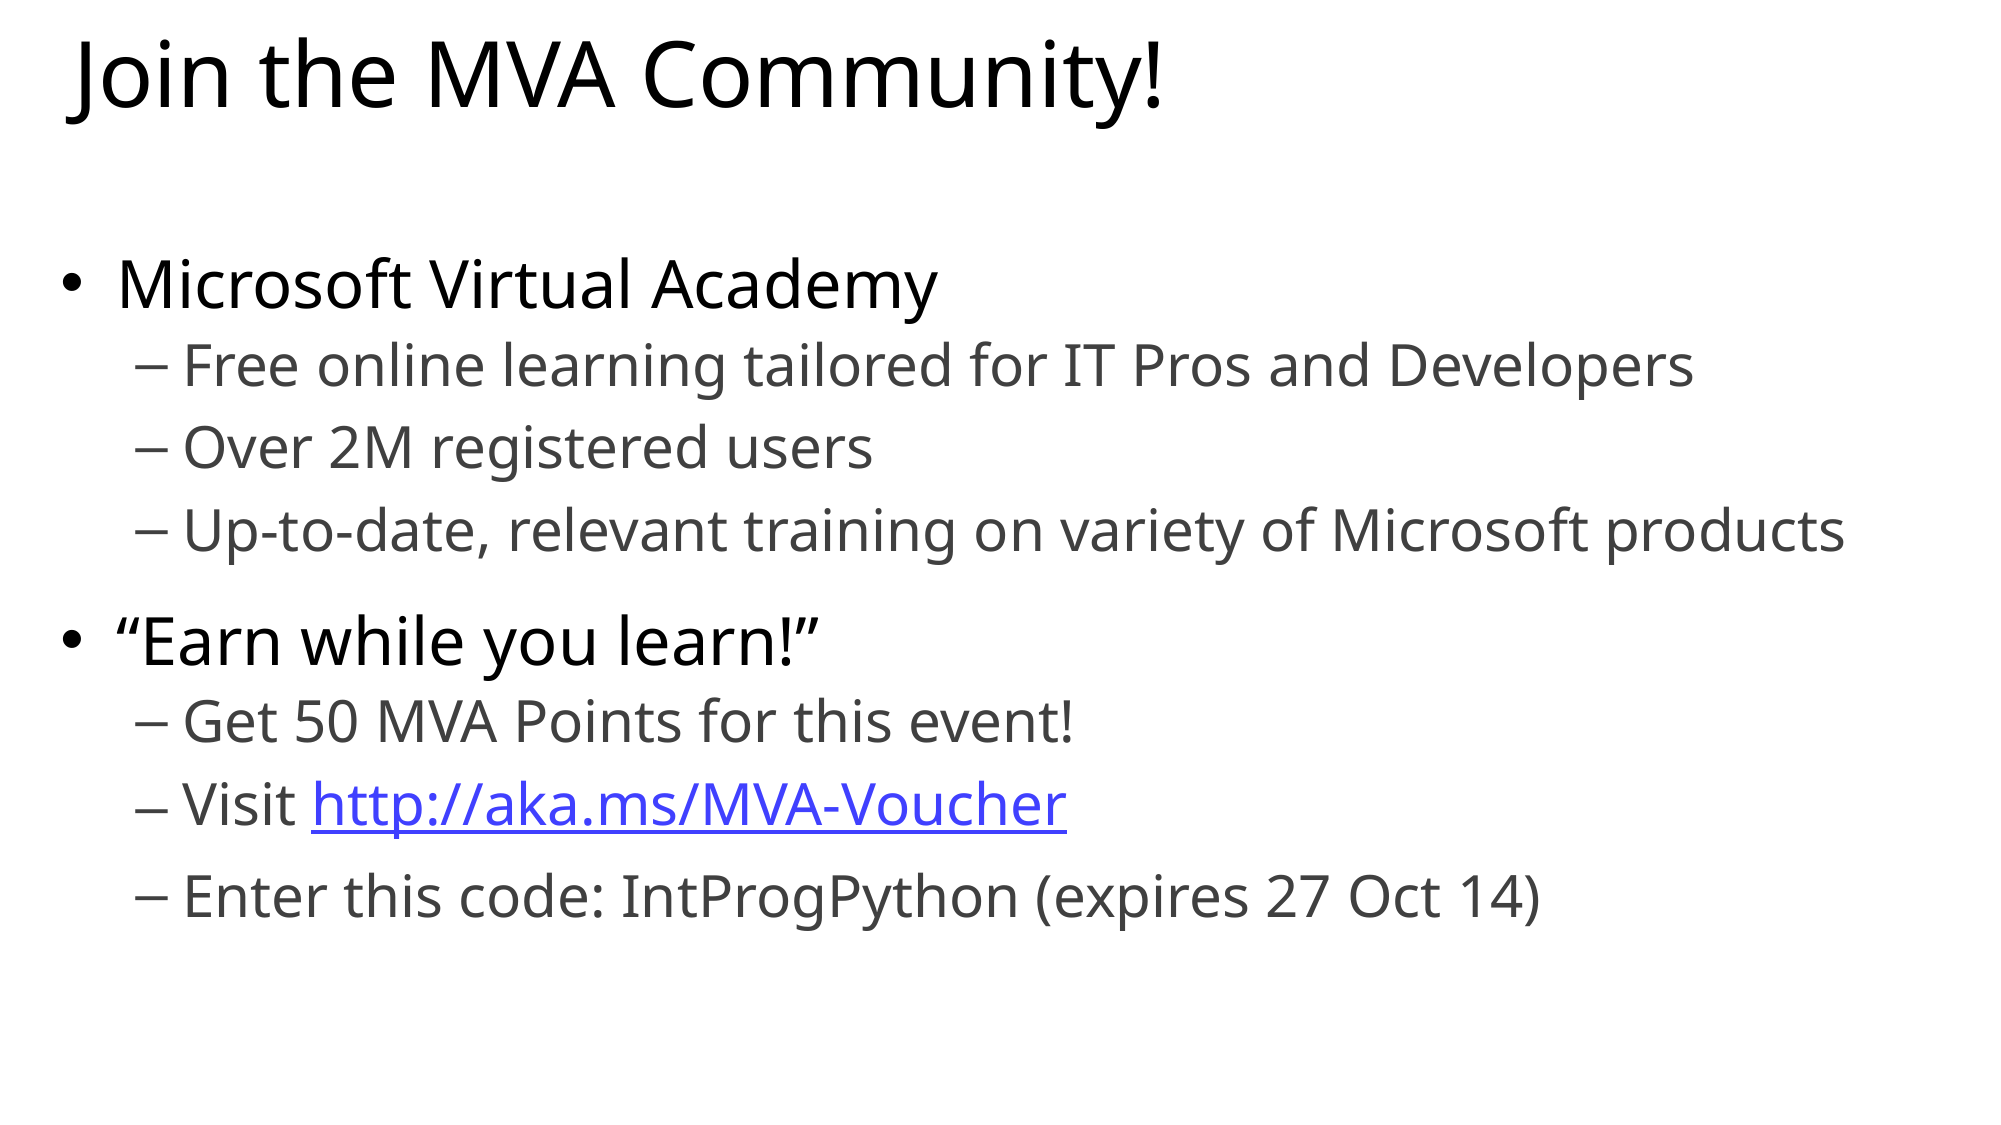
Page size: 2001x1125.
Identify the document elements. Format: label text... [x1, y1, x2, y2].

title Join the MVA Community! [0, 29, 1813, 205]
list Microsoft Virtual Academy Free online learning tailored for IT Pros and Developers Over 2M registered users Up-to-date, relevant training on variety of Microsoft products “Earn while you learn!” Get 50 MVA Points for this event! Visit http://aka.ms/MVA-Voucher Enter this code: IntProgPython (expires 27 Oct 14) [45, 234, 1937, 1103]
